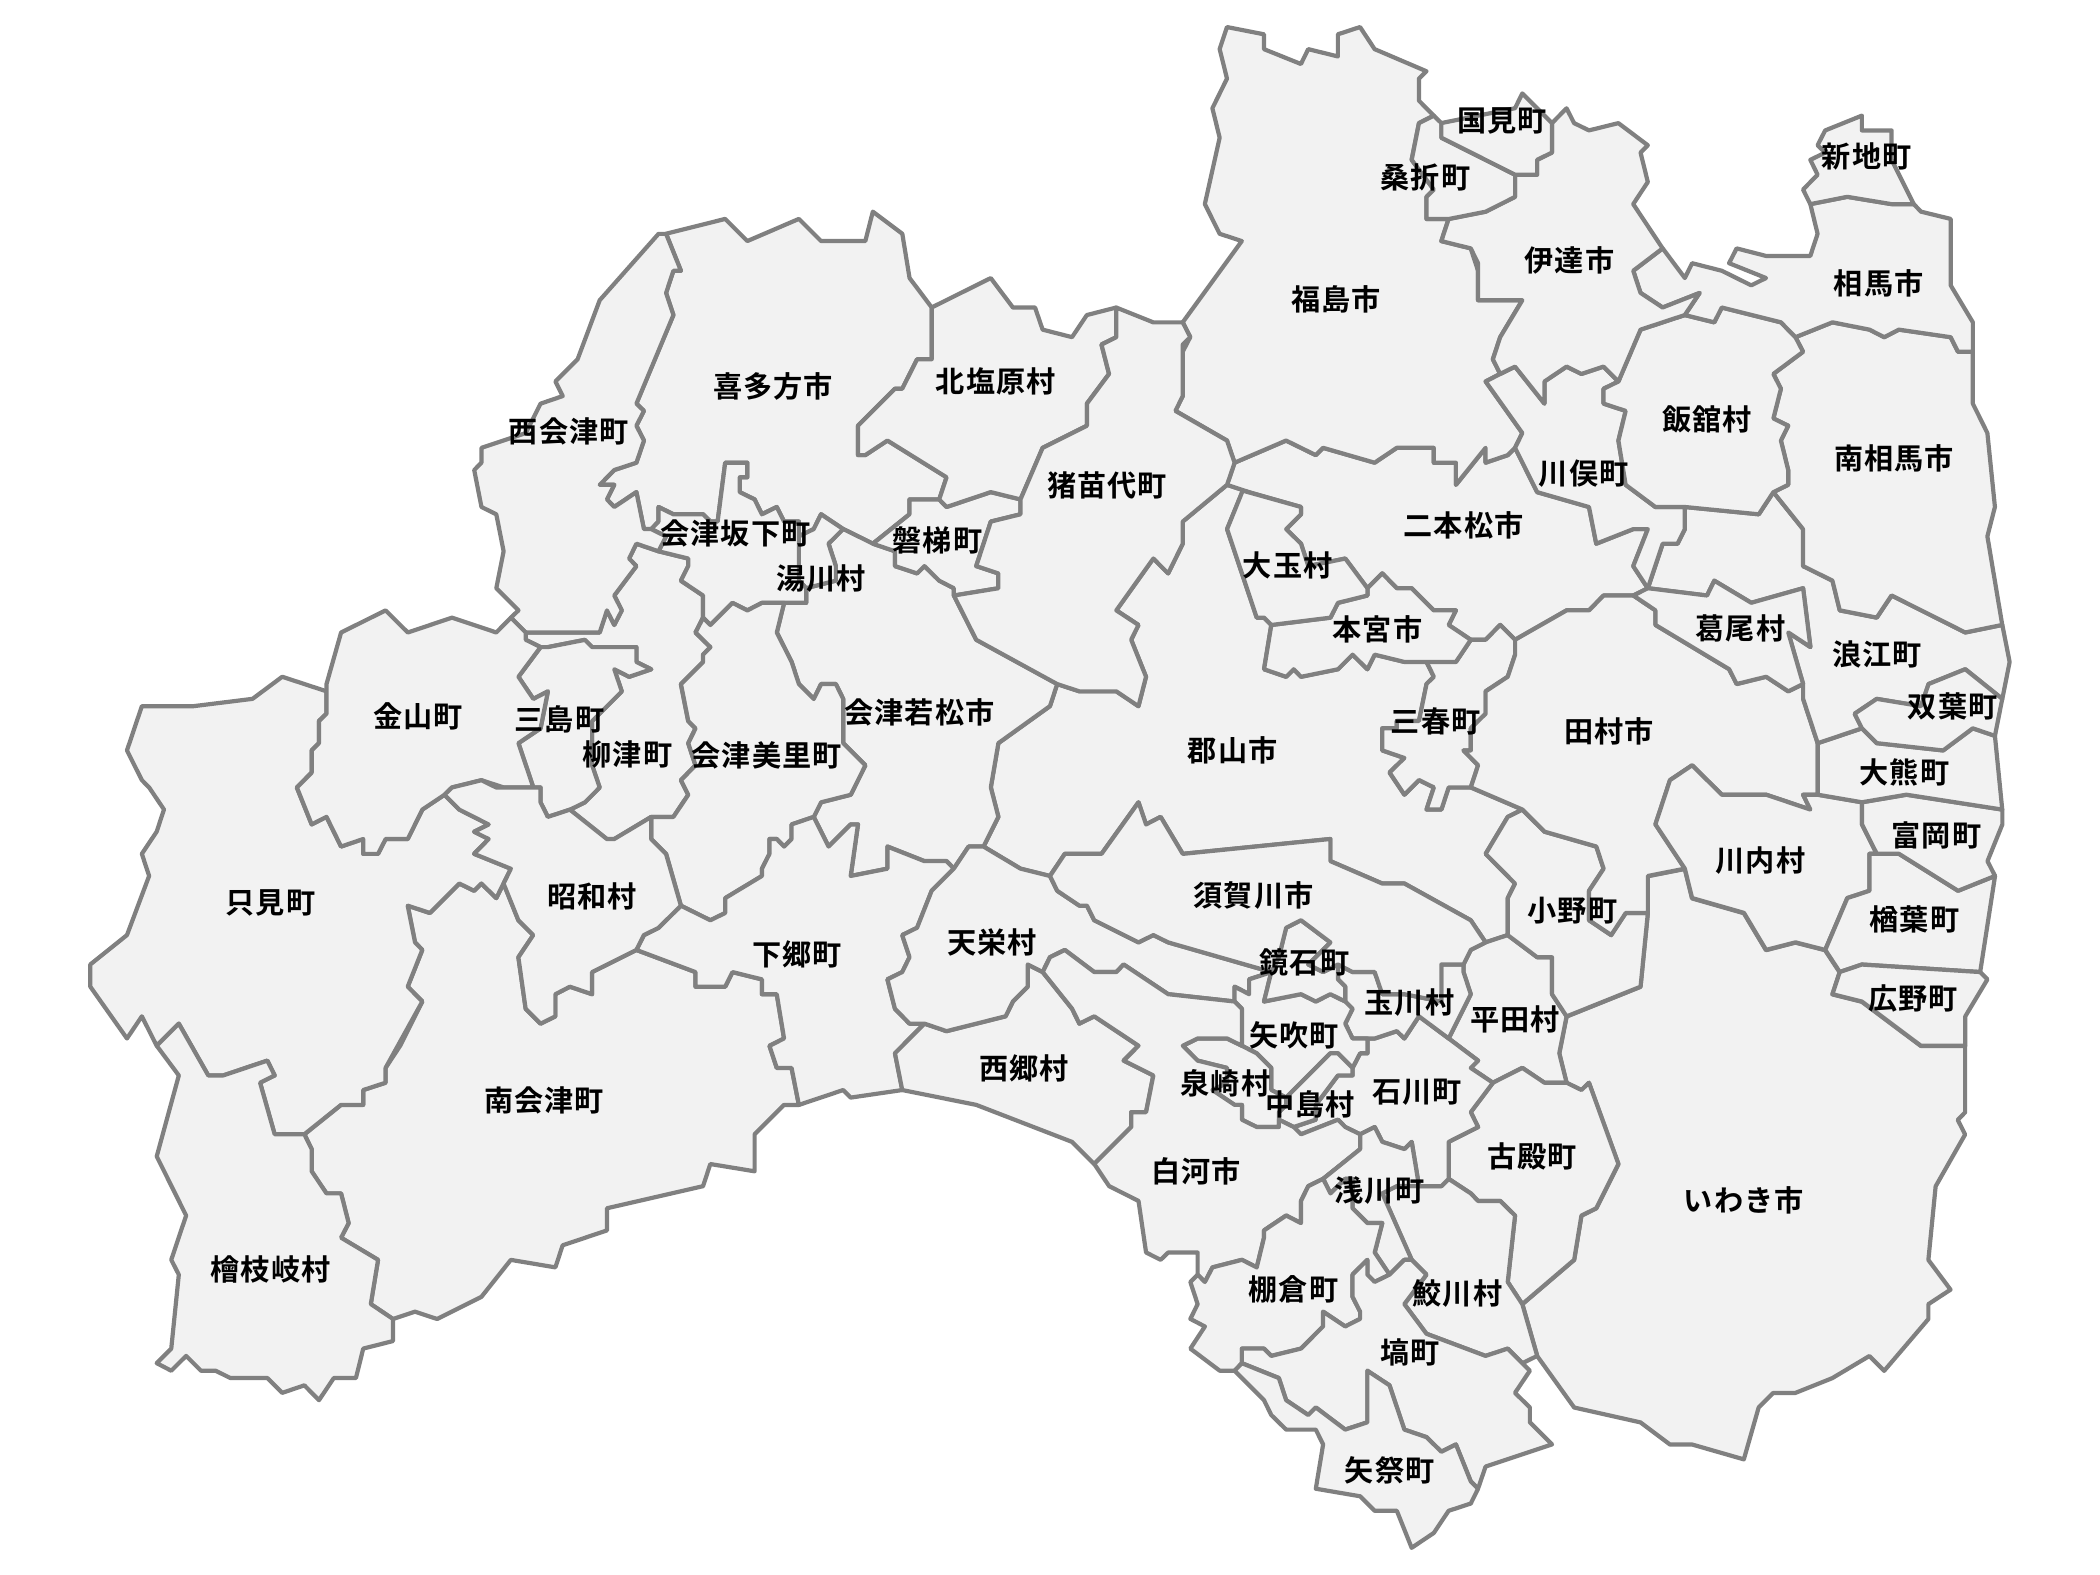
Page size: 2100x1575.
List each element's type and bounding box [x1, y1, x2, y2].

text_box [90, 26, 2014, 1549]
